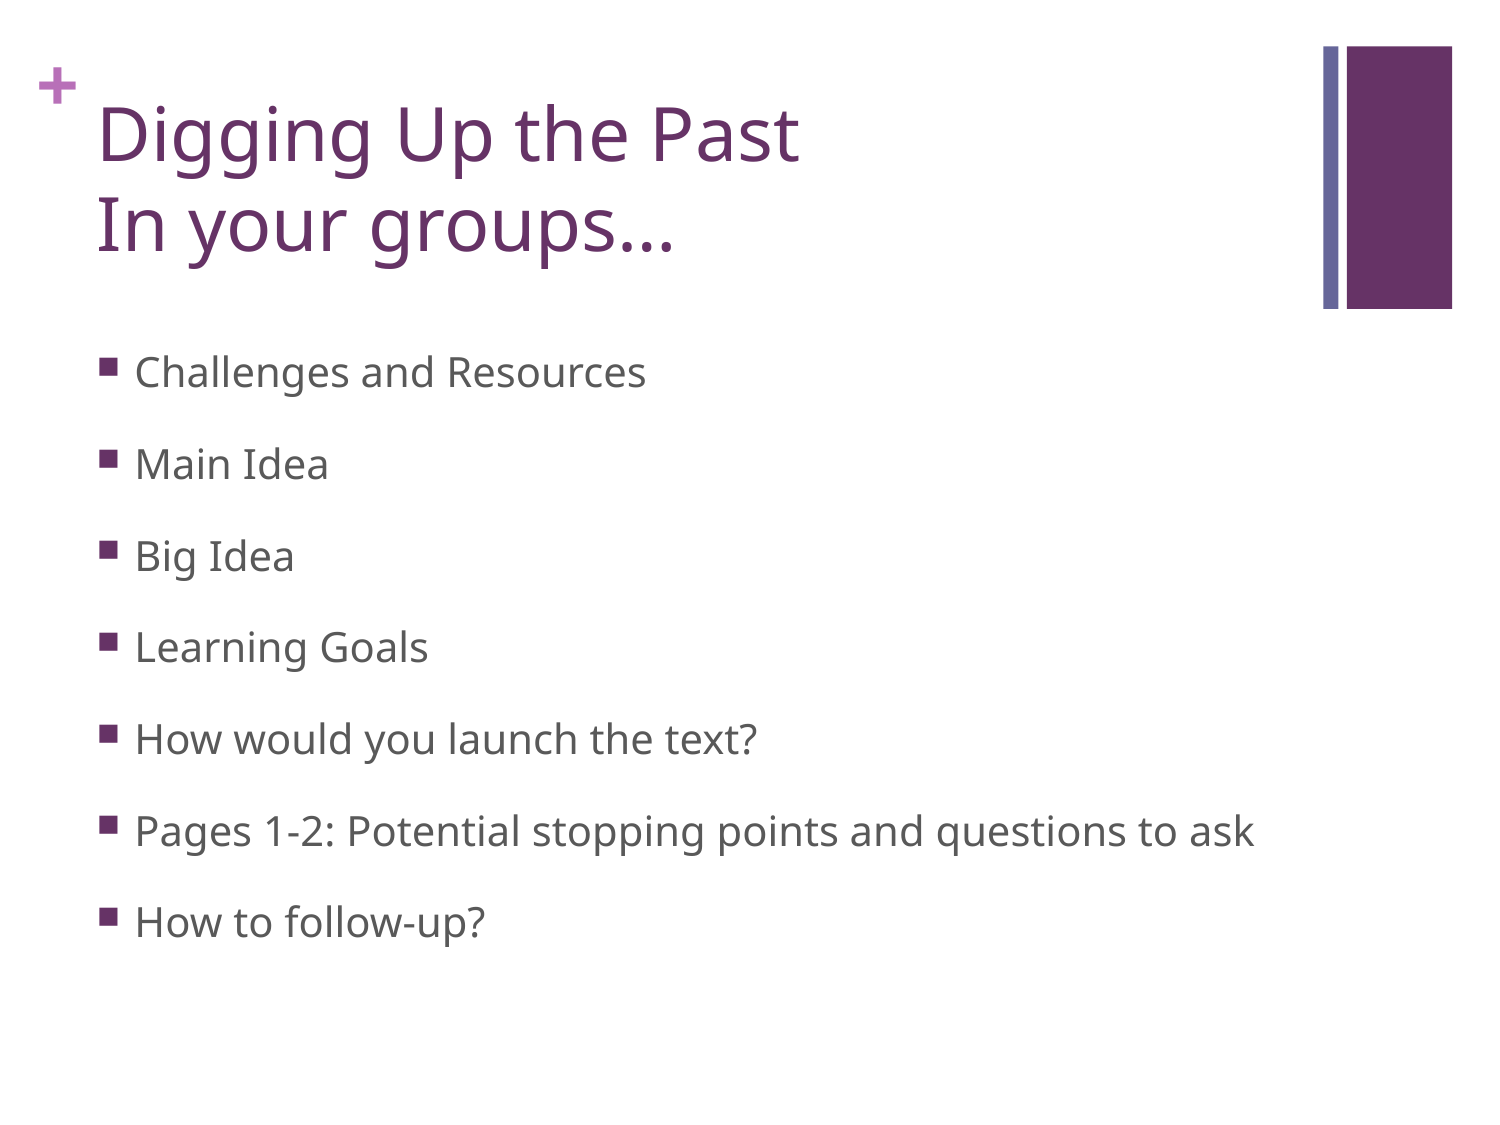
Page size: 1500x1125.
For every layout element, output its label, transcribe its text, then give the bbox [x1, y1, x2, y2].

list Challenges and Resources Main Idea Big Idea Learning Goals How would you launch the text? Pages 1-2: Potential stopping points and questions to ask How to follow-up? [81, 338, 1322, 1019]
title Digging Up the Past In your groups… [81, 79, 1322, 263]
